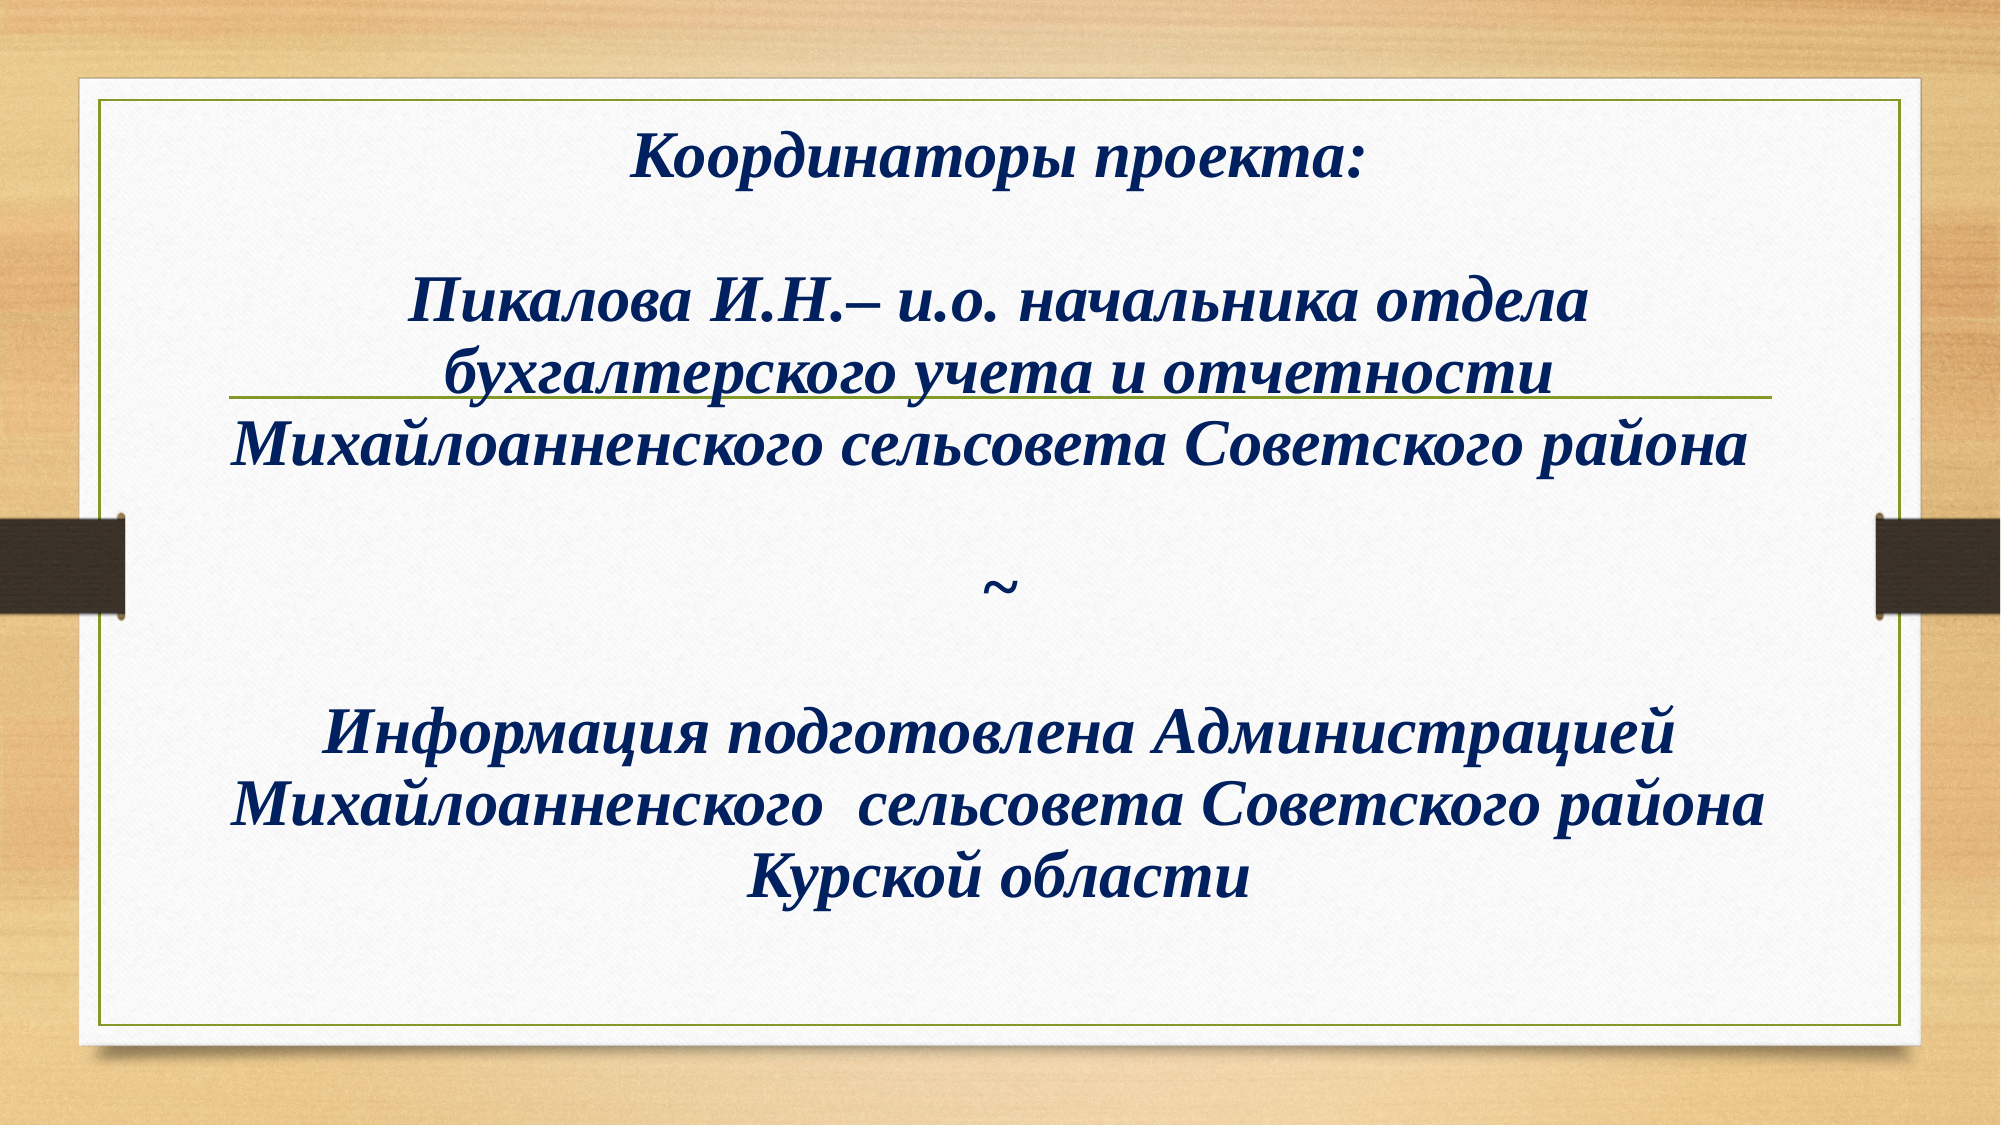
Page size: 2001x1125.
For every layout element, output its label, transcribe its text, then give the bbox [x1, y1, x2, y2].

picture [0, 0, 2001, 1125]
title «Бюджет для граждан» в доступной для широкого круга пользователей форме раскрывает информацию о бюджете Михайлоанненского сельсовета Советского района Курской области на 2023 год. Координаторы проекта: Пикалова И.Н.– и.о. начальника отдела бухгалтерского учета и отчетности Михайлоанненского сельсовета Советского района ~ Информация подготовлена Администрацией Михайлоанненского сельсовета Советского района Курской области [212, 161, 1788, 375]
